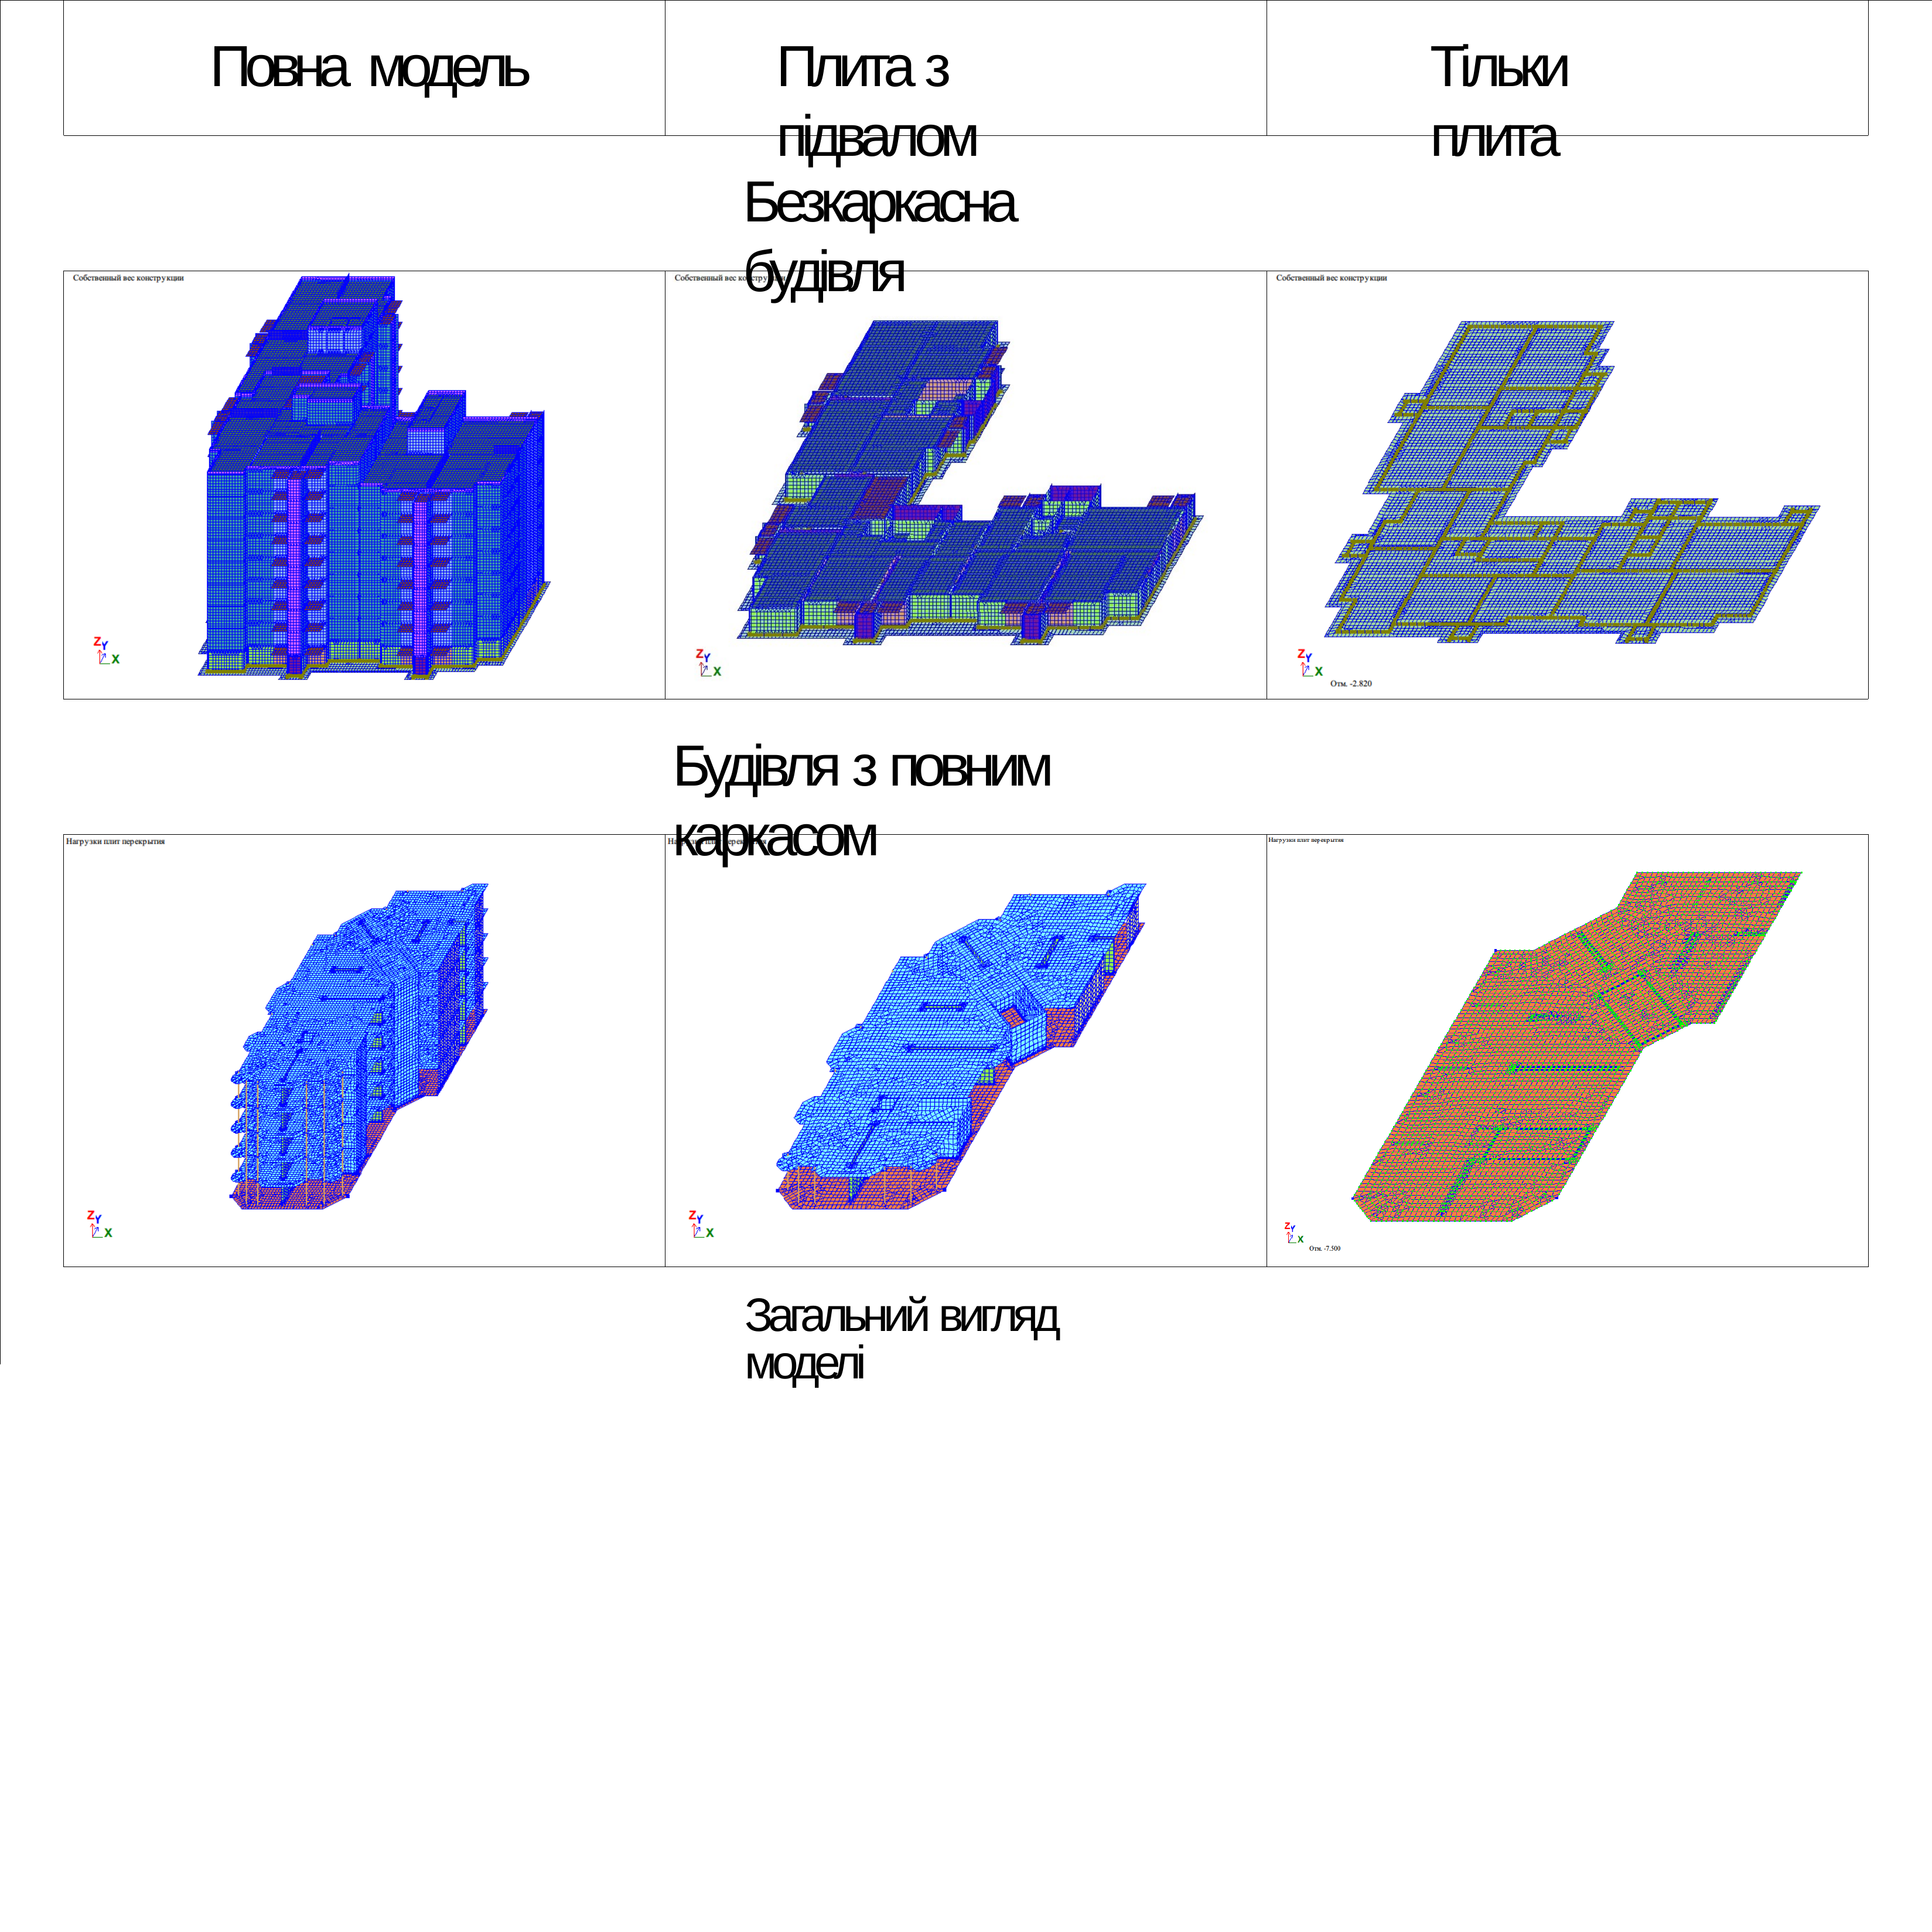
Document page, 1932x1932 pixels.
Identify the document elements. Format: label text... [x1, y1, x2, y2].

table_header [665, 835, 1267, 1267]
table_header [64, 835, 665, 1267]
table_header [64, 271, 665, 699]
text_box Будівля з повним каркасом [671, 728, 1258, 867]
text_box Загальний вигляд моделі [743, 1293, 1190, 1388]
table_header [1267, 835, 1868, 1267]
title Повна модель [136, 28, 1228, 351]
table_header [1267, 271, 1868, 699]
table_header [665, 271, 1267, 699]
text_box Безкаркасна будівля [742, 163, 1193, 303]
text_box Плита з підвалом [775, 28, 1157, 163]
text_box Тільки плита [1428, 28, 1707, 168]
